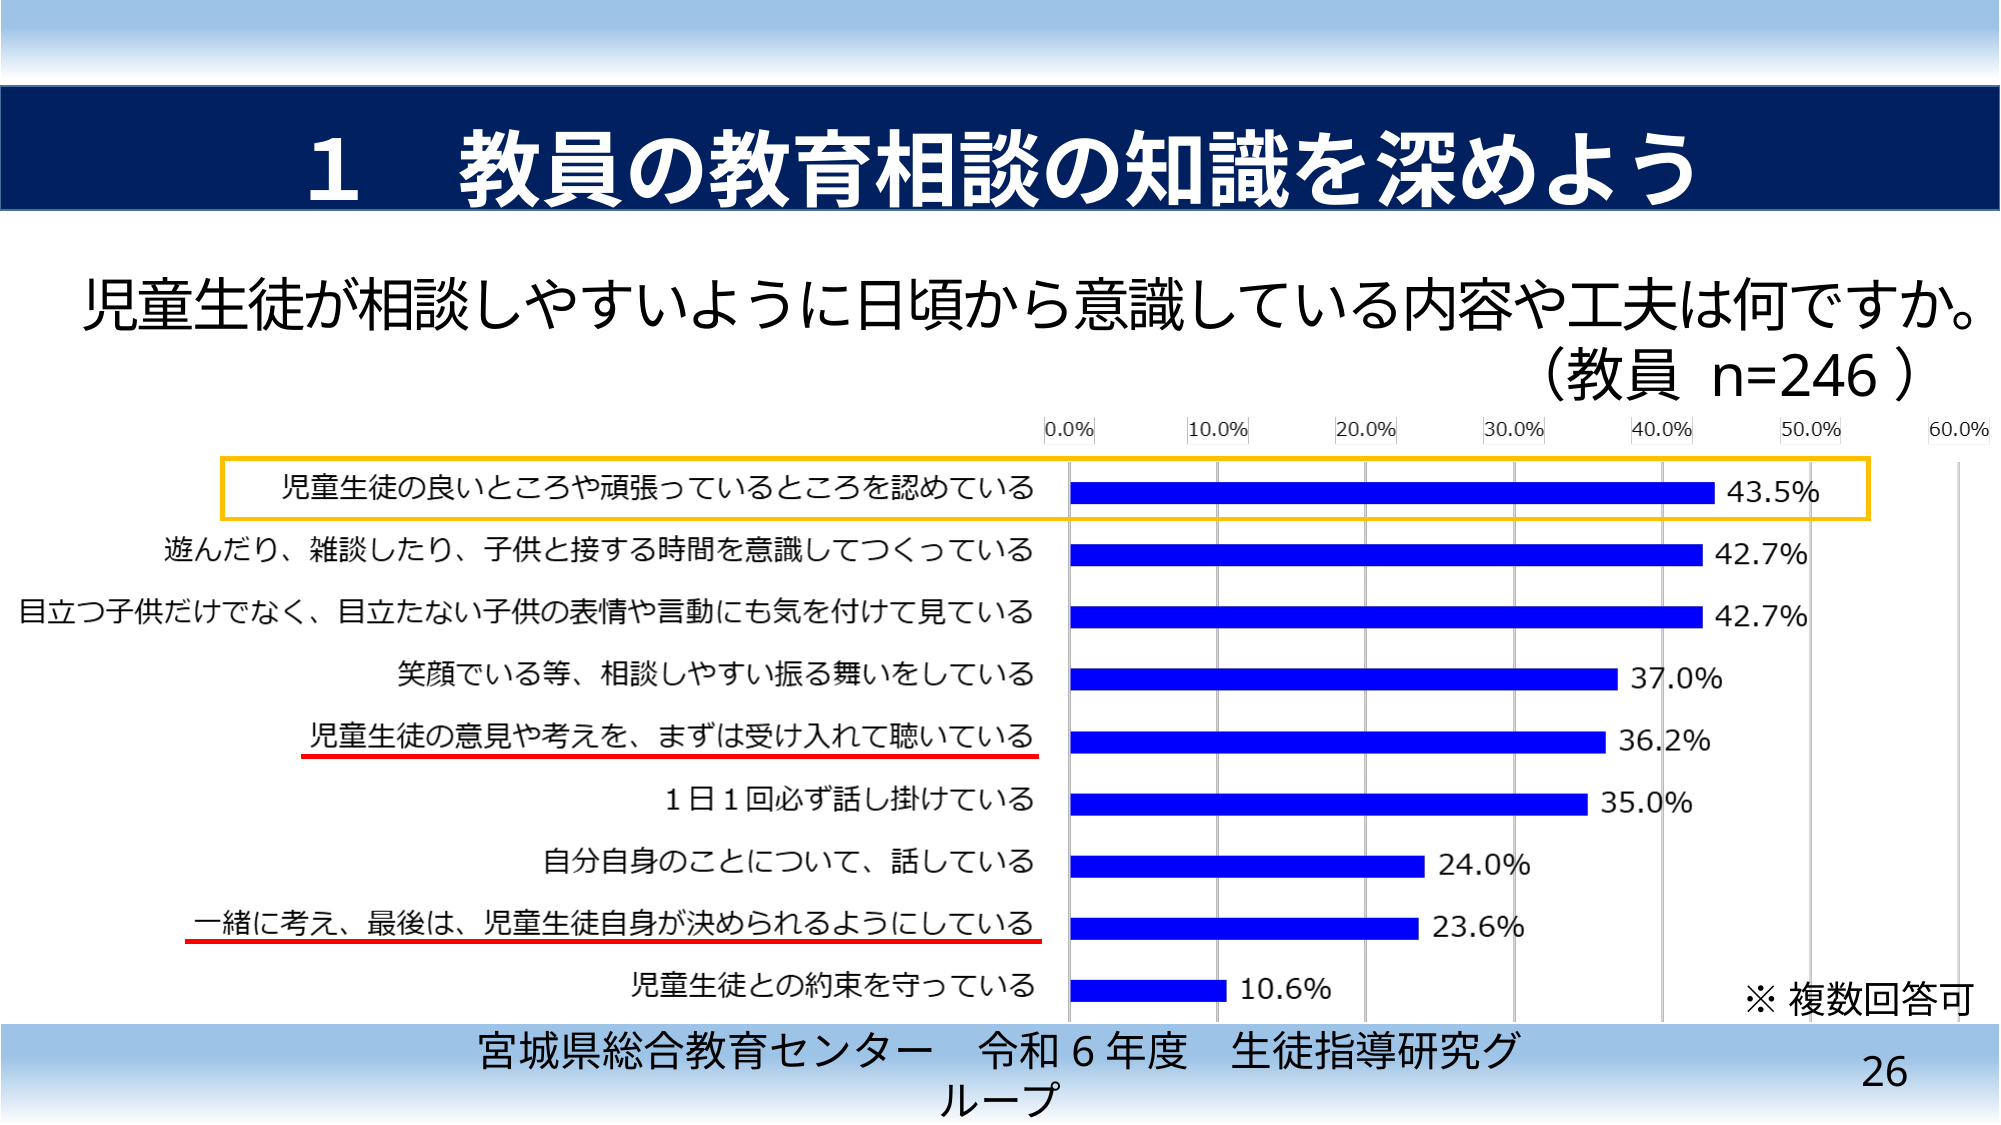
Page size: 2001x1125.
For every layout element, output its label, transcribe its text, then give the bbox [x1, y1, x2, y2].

text_box [1780, 85, 2000, 211]
text_box 児童生徒が相談しやすいように日頃から意識している内容や工夫は何ですか。（教員 n=246） [30, 260, 1966, 415]
text_box １ 教員の教育相談の知識を深めよう [220, 59, 1780, 224]
text_box 25 [1811, 1056, 1925, 1103]
text_box [0, 85, 220, 211]
picture [0, 417, 2000, 1056]
text_box 宮城県総合教育センター 令和6年度 生徒指導研究グループ [428, 1056, 1572, 1105]
